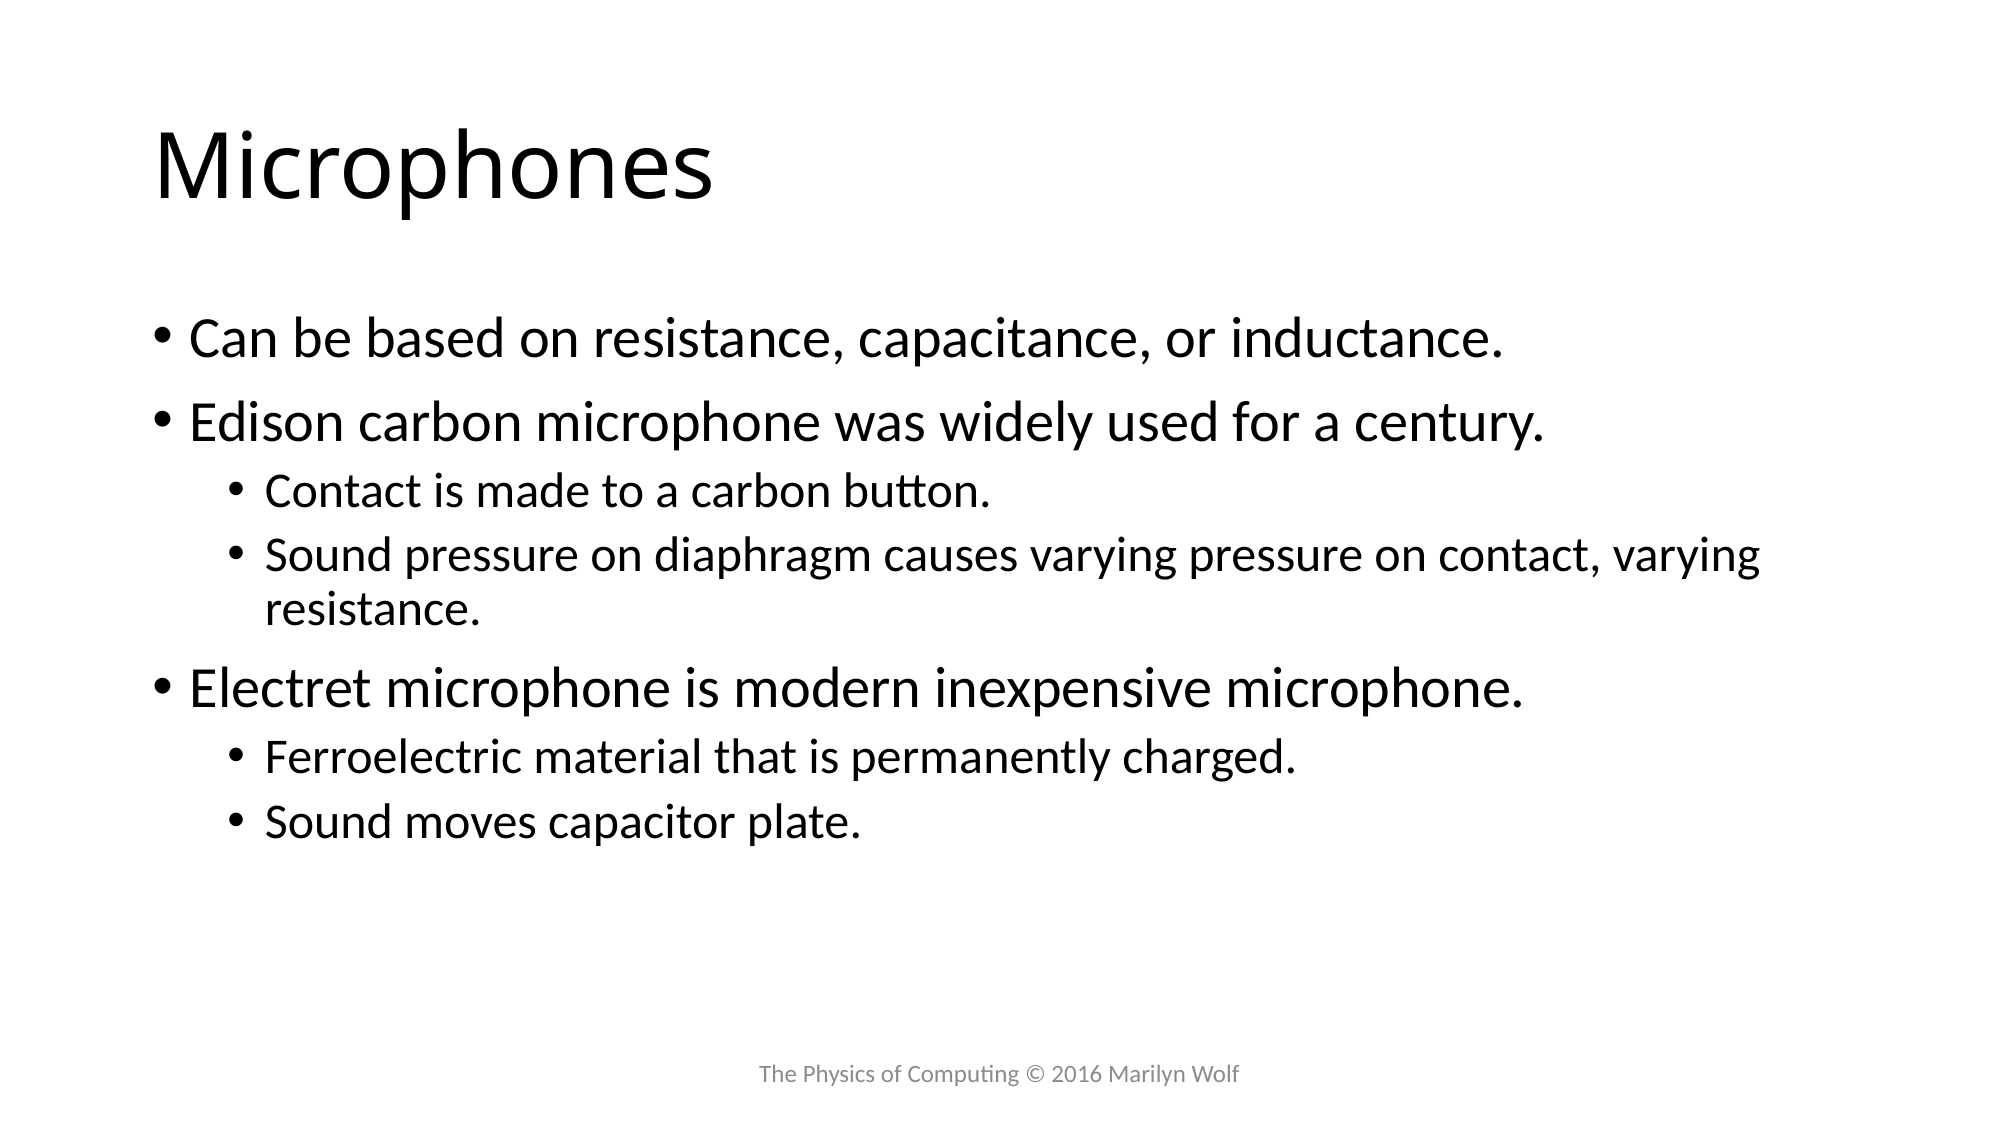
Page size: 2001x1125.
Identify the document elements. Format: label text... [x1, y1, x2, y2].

footer The Physics of Computing © 2016 Marilyn Wolf [662, 1042, 1338, 1103]
title Microphones [137, 59, 1863, 278]
list Can be based on resistance, capacitance, or inductance. Edison carbon microphone was widely used for a century. Contact is made to a carbon button. Sound pressure on diaphragm causes varying pressure on contact, varying resistance. Electret microphone is modern inexpensive microphone. Ferroelectric material that is permanently charged. Sound moves capacitor plate. [137, 299, 1863, 1014]
